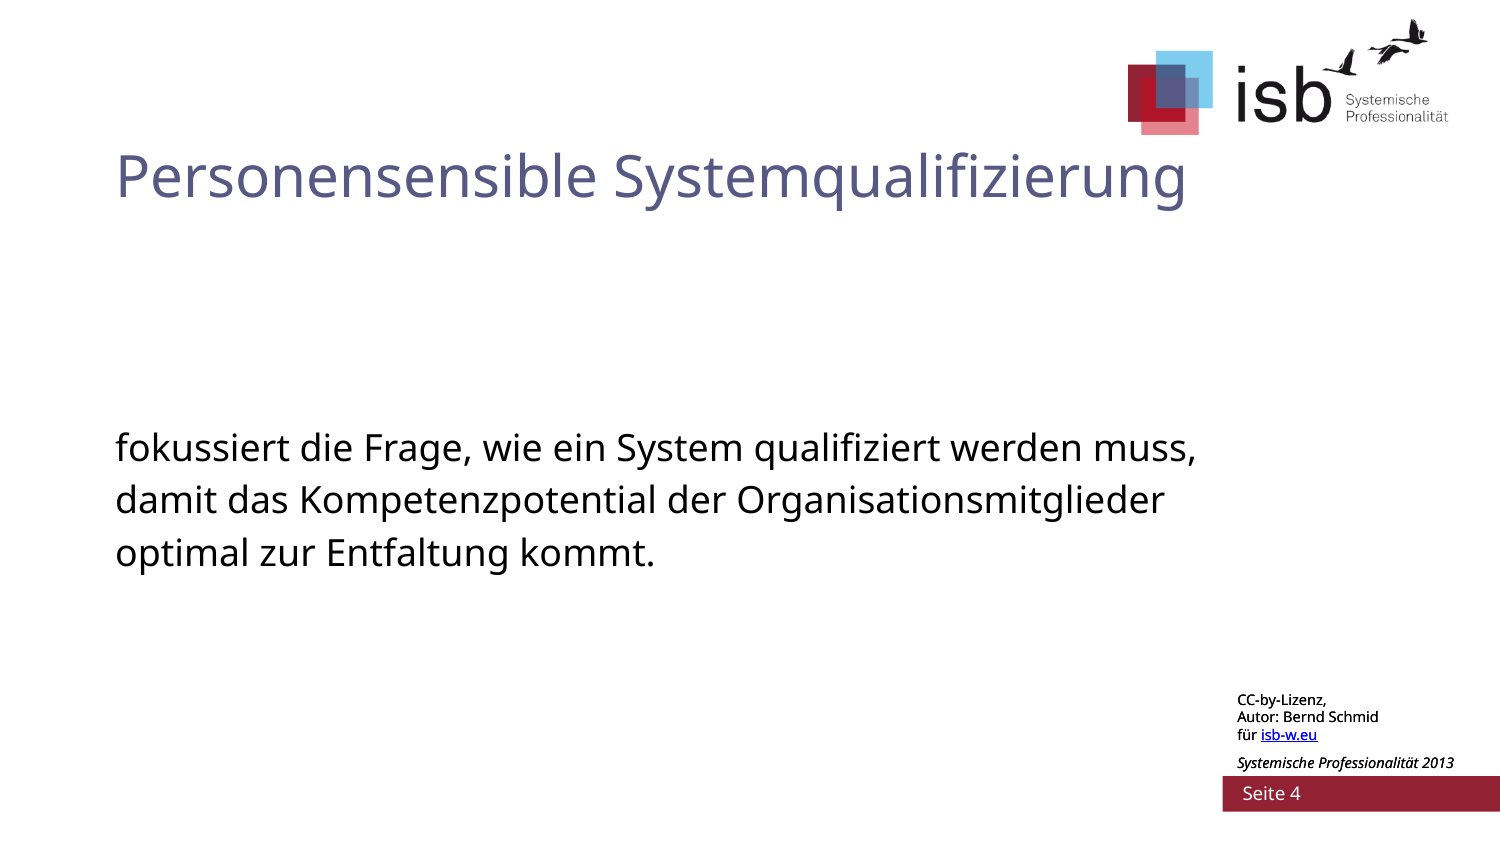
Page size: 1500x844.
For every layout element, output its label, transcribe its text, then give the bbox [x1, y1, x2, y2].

text_box CC-by-Lizenz, Autor: Bernd Schmid für isb-w.eu Systemische Professionalität 2013 [1222, 543, 1500, 844]
title Personensensible Systemqualifizierung [100, 67, 1223, 185]
picture [1128, 14, 1461, 139]
list fokussiert die Frage, wie ein System qualifiziert werden muss, damit das Kompetenzpotential der Organisationsmitglieder optimal zur Entfaltung kommt. [100, 185, 1223, 812]
